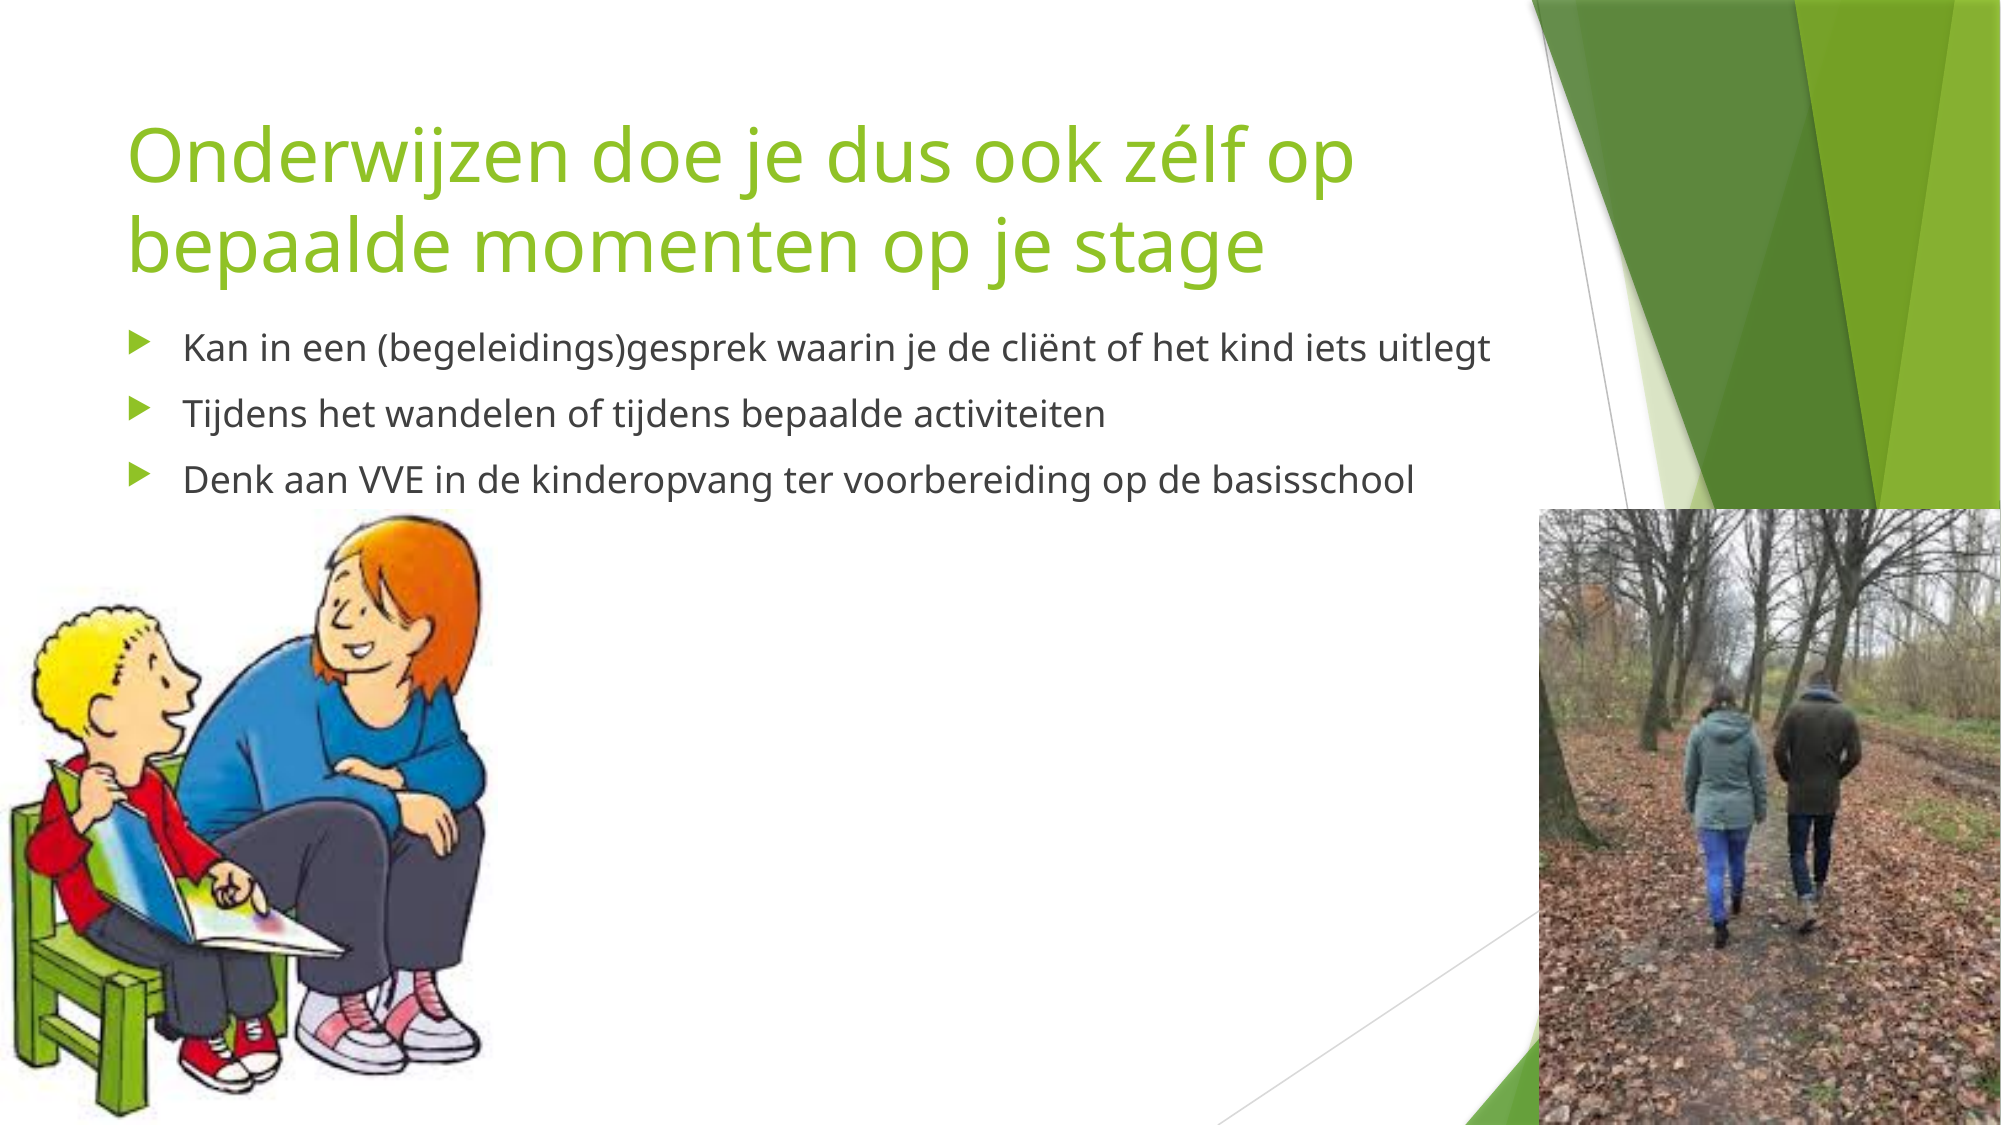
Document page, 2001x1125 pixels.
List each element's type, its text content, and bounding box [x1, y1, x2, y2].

picture [1538, 509, 2000, 1125]
title Onderwijzen doe je dus ook zélf op bepaalde momenten op je stage [111, 99, 1522, 316]
picture [0, 509, 498, 1125]
list Kan in een (begeleidings)gesprek waarin je de cliënt of het kind iets uitlegt Tijdens het wandelen of tijdens bepaalde activiteiten Denk aan VVE in de kinderopvang ter voorbereiding op de basisschool [111, 316, 1522, 954]
